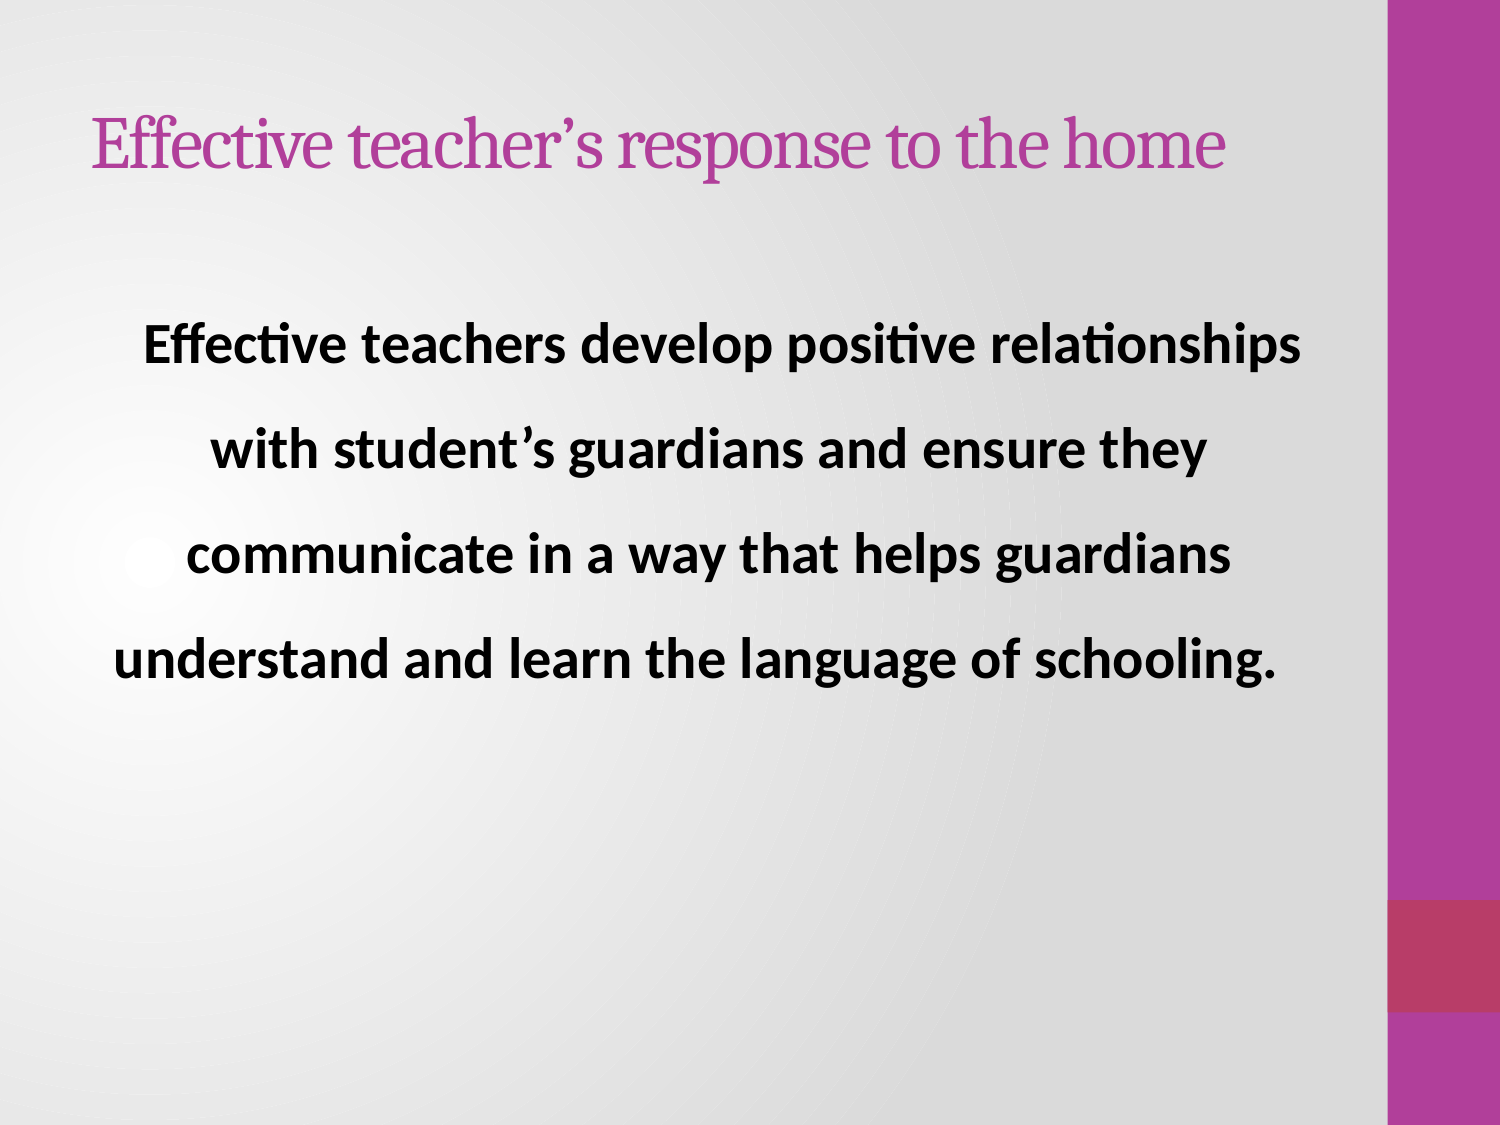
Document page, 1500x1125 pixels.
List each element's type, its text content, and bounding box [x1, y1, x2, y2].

title Effective teacher’s response to the home [75, 45, 1325, 233]
list Effective teachers develop positive relationships with student’s guardians and ensure they communicate in a way that helps guardians understand and learn the language of schooling. [75, 262, 1325, 1050]
